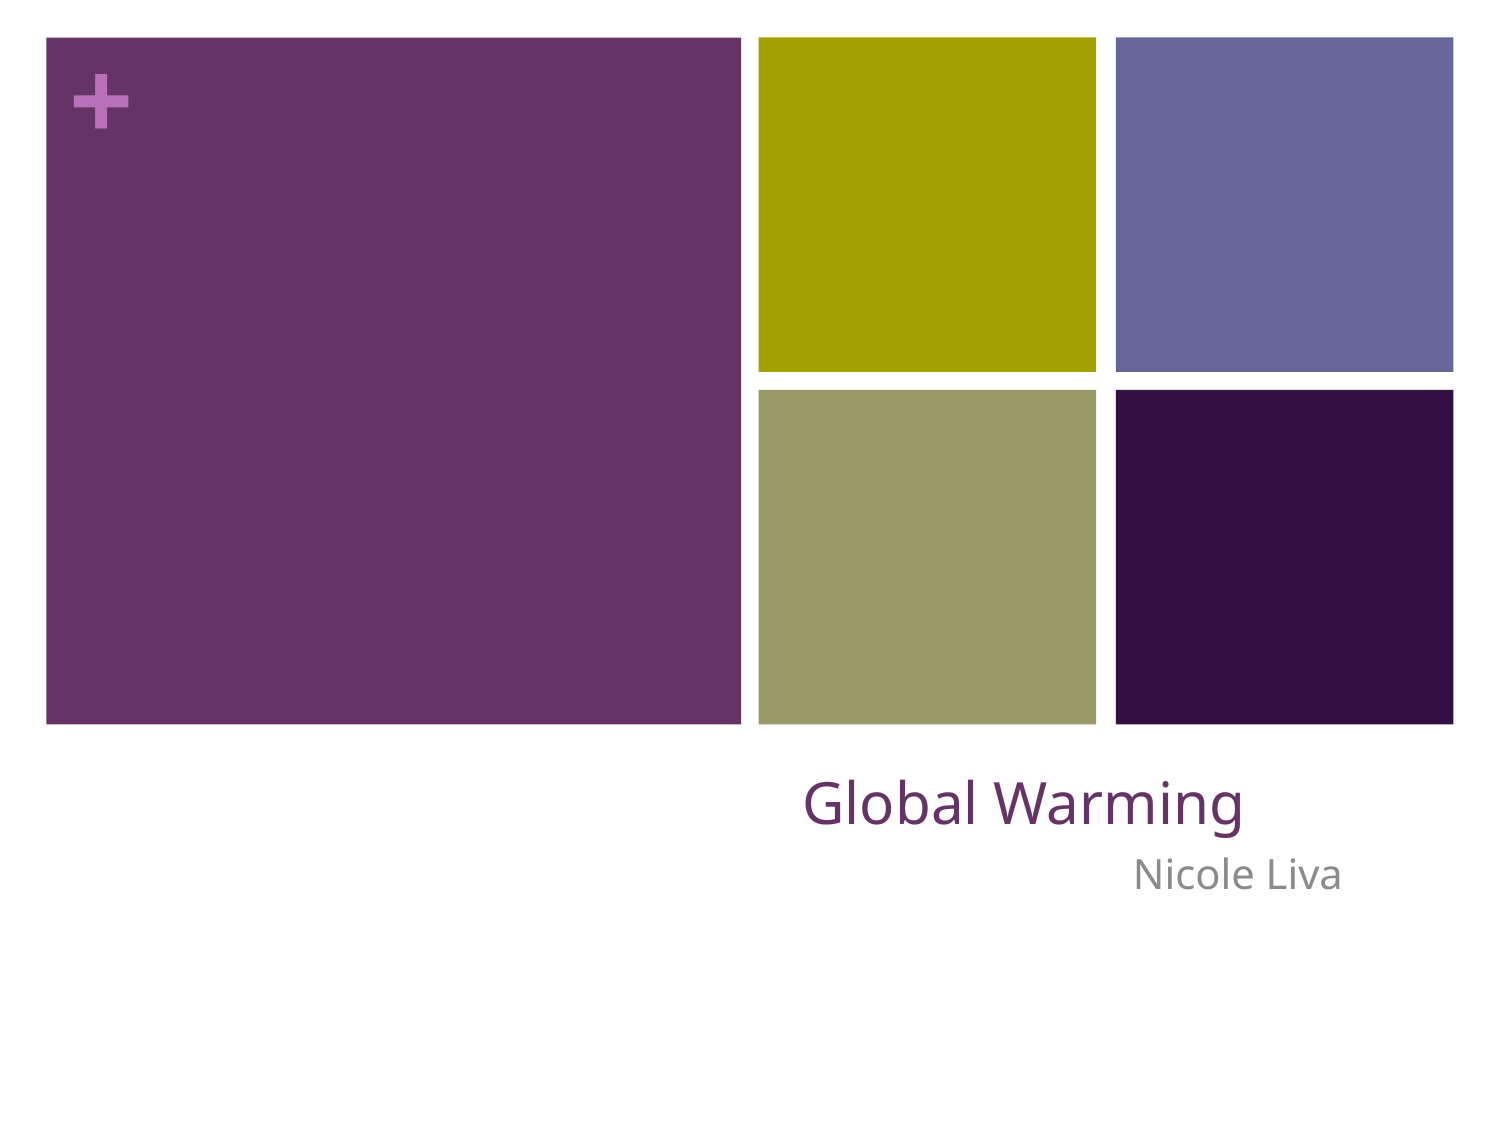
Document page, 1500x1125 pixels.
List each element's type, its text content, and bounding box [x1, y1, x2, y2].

subtitle Nicole Liva [1117, 840, 1405, 909]
title Global Warming [787, 758, 1450, 912]
